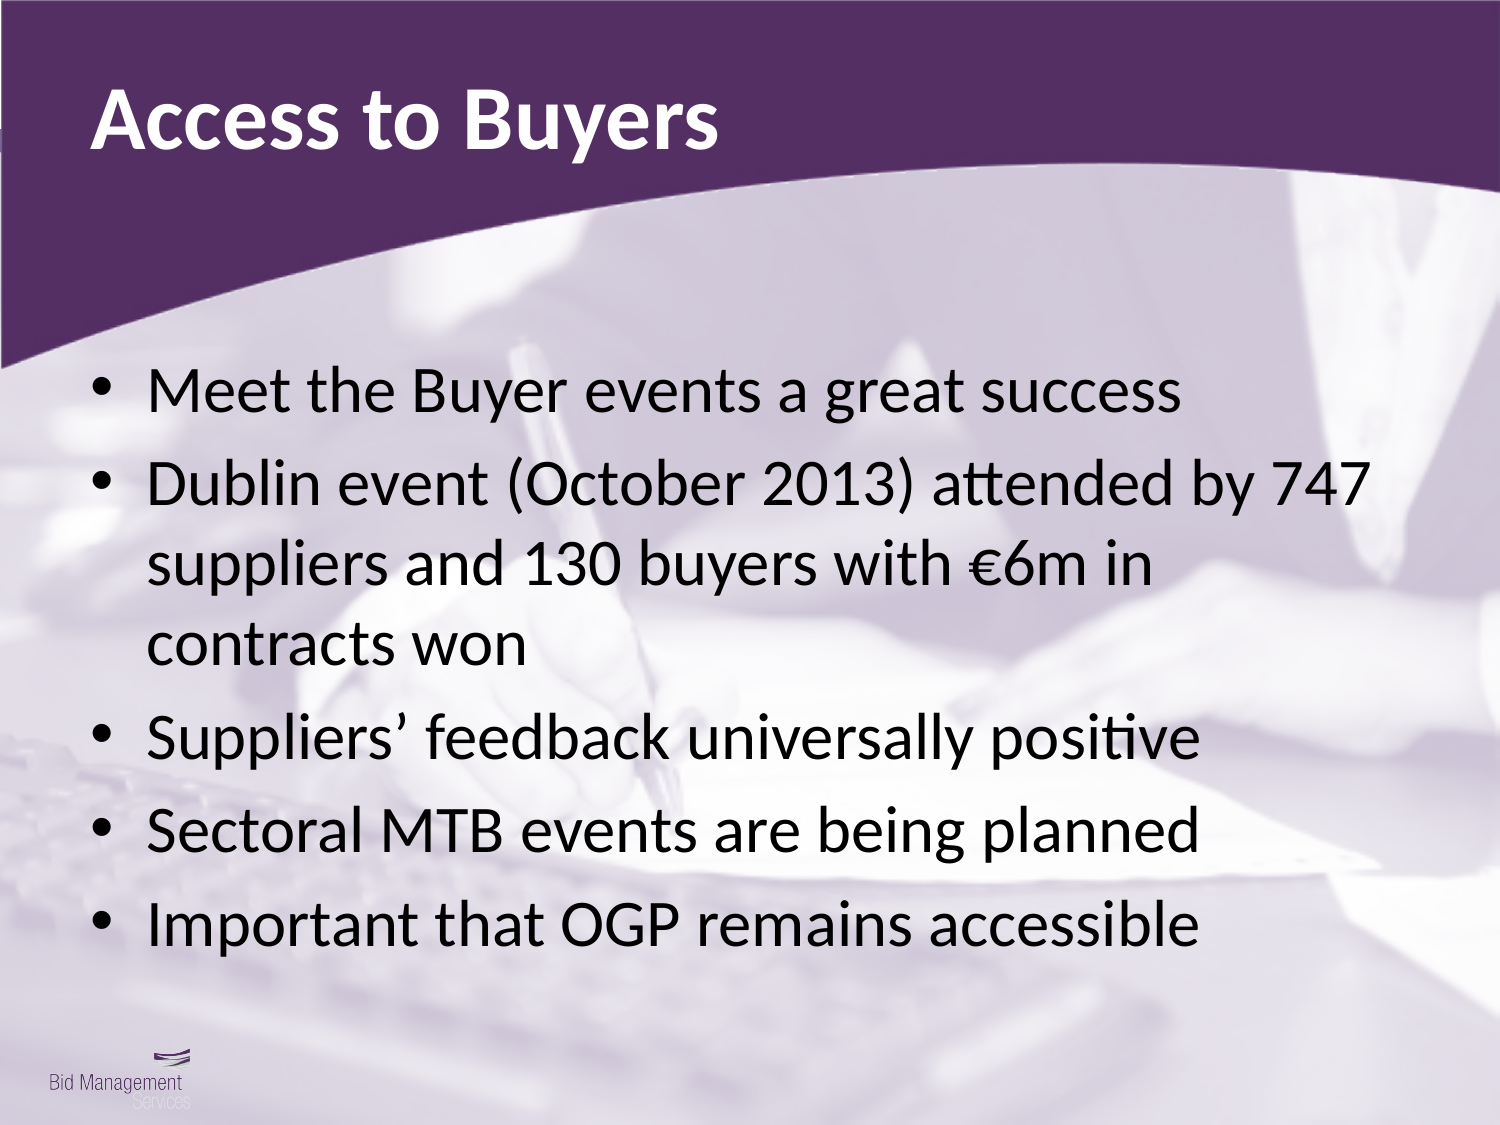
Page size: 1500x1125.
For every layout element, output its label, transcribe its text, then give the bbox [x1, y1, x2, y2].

list Meet the Buyer events a great success Dublin event (October 2013) attended by 747 suppliers and 130 buyers with €6m in contracts won Suppliers’ feedback universally positive Sectoral MTB events are being planned Important that OGP remains accessible [75, 338, 1425, 1005]
picture [2, 1, 1500, 368]
picture [25, 1031, 215, 1125]
title Access to Buyers [75, 19, 1425, 207]
